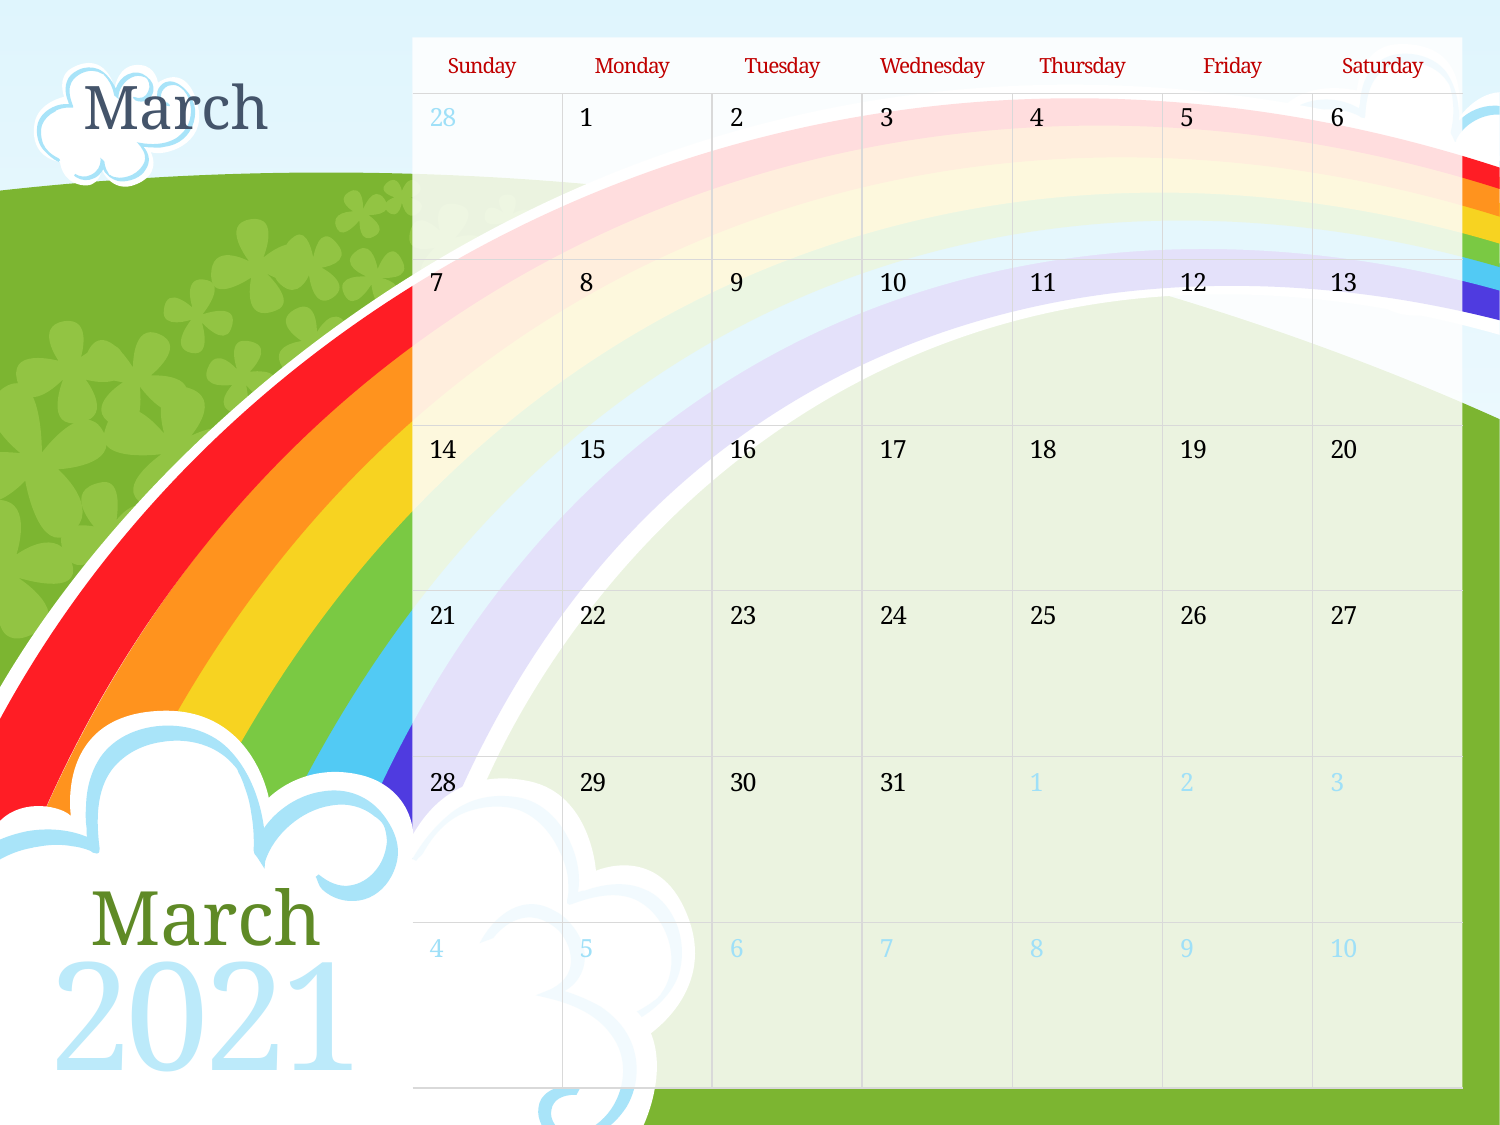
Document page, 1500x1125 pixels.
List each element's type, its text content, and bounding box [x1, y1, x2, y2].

title March [68, 70, 1450, 150]
